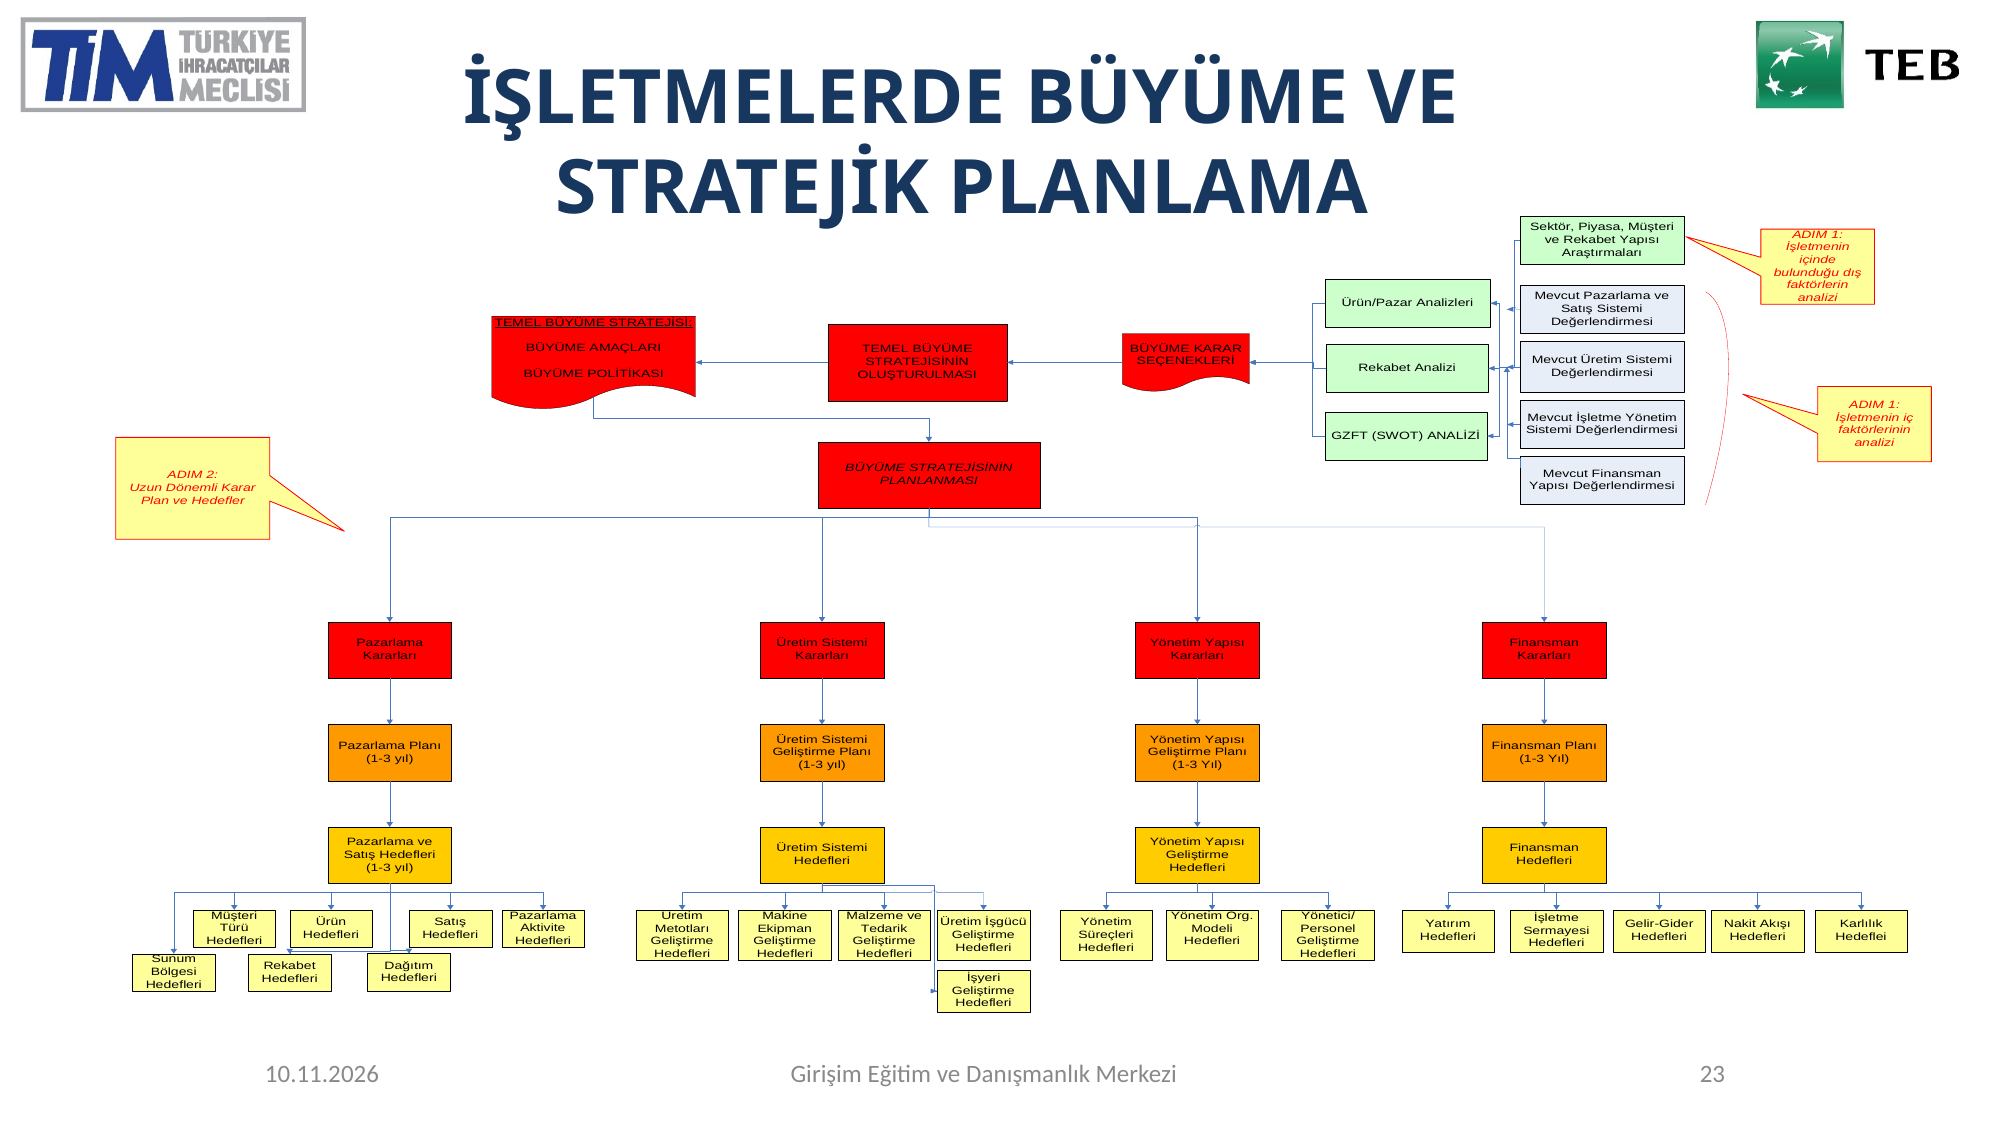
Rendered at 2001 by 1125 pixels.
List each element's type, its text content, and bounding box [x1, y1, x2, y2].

title İŞLETMELERDE BÜYÜME VE STRATEJİK PLANLAMA [275, 45, 1648, 214]
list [113, 214, 1934, 1014]
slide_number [249, 1042, 654, 1103]
picture [1751, 15, 1967, 114]
footer Girişim Eğitim ve Danışmanlık Merkezi [700, 1042, 1268, 1103]
slide_number 23 [1314, 1042, 1741, 1103]
picture [19, 15, 308, 114]
